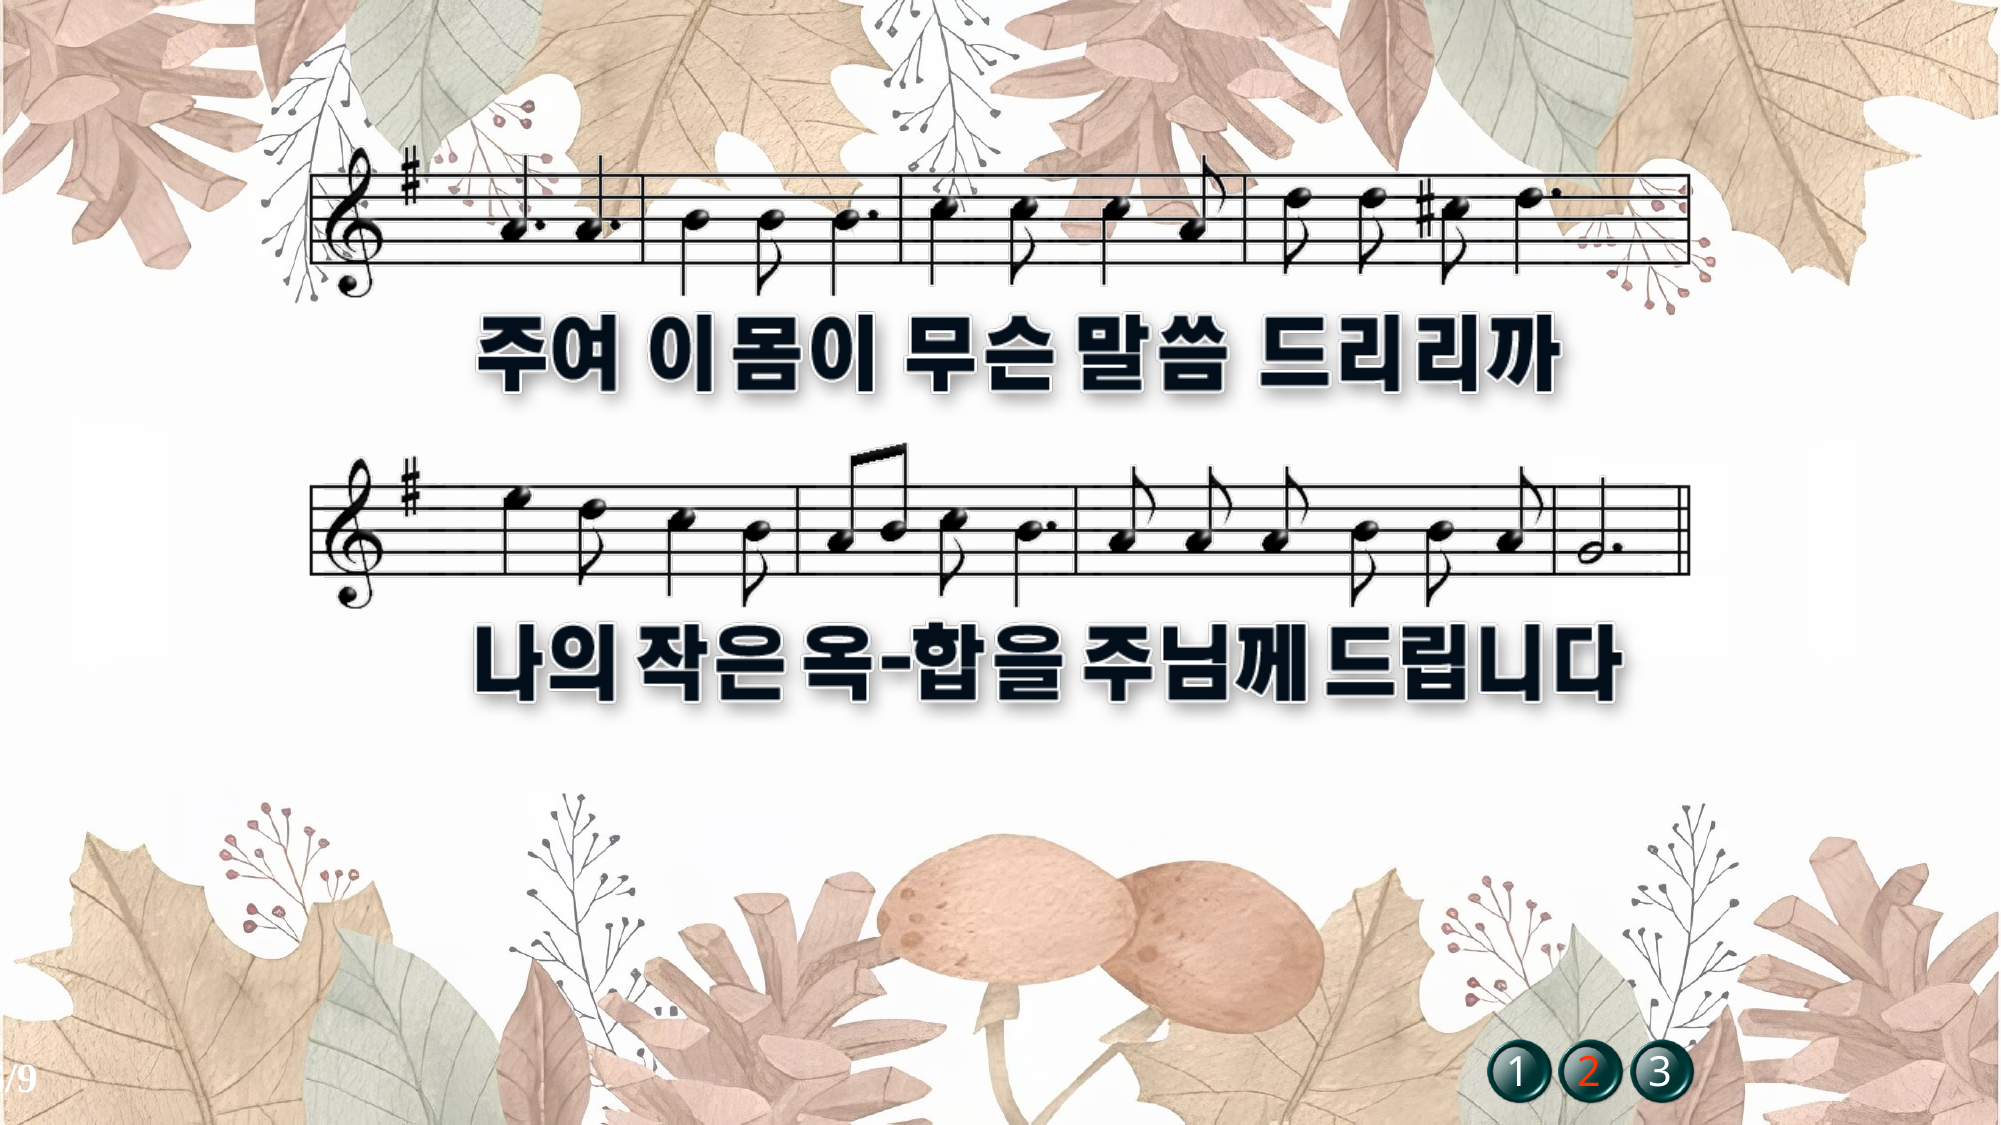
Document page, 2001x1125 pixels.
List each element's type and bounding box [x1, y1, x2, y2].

text_box [1484, 1035, 1555, 1106]
text_box [1555, 1035, 1626, 1106]
text_box [1627, 1035, 1697, 1106]
picture [0, 0, 2001, 1125]
